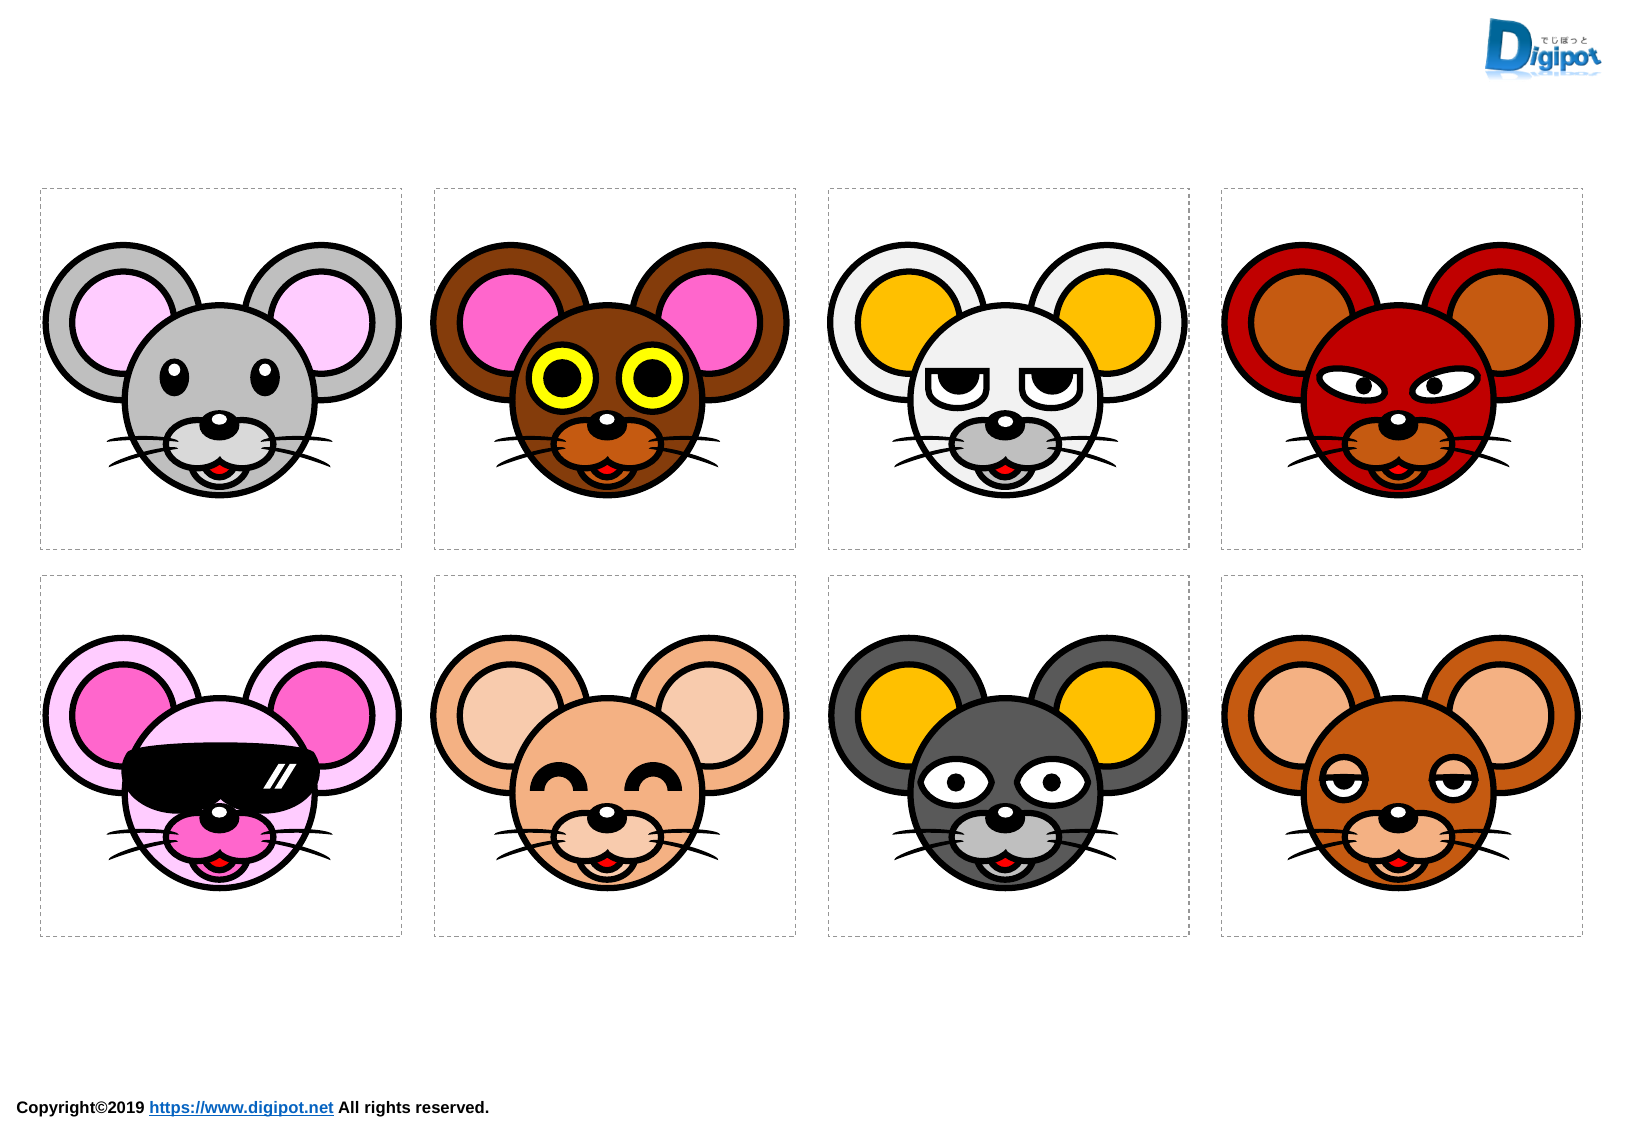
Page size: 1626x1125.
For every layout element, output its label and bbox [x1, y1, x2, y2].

text_box [45, 245, 399, 496]
text_box [1224, 245, 1578, 496]
text_box [433, 245, 787, 496]
text_box [830, 244, 1185, 496]
text_box [45, 637, 399, 889]
picture [1485, 18, 1602, 82]
text_box [831, 637, 1185, 889]
text_box [1224, 637, 1578, 889]
text_box [433, 637, 787, 889]
